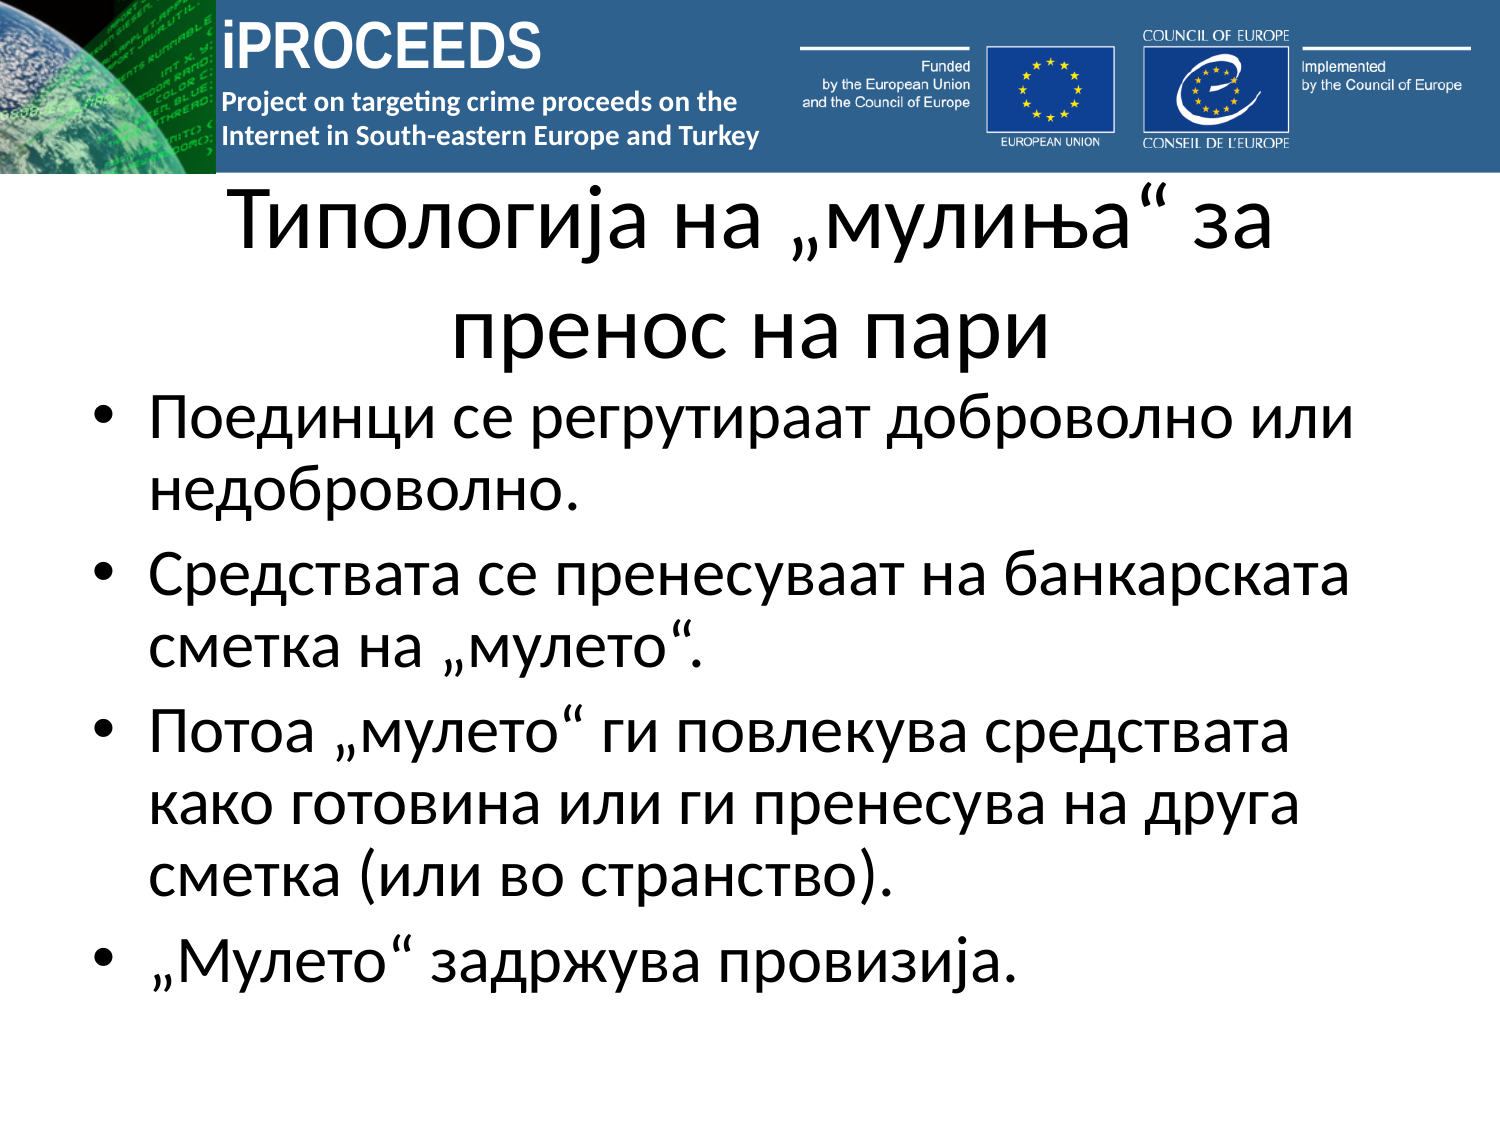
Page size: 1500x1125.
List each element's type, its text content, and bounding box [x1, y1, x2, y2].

picture [800, 30, 1471, 148]
list Поединци се регрутираат доброволно или недоброволно. Средствата се пренесуваат на банкарската сметка на „мулето“. Потоа „мулето“ ги повлекува средствата како готовина или ги пренесува на друга сметка (или во странство). „Мулето“ задржува провизија. [76, 373, 1427, 1017]
title Типологија на „мулиња“ за пренос на пари [76, 172, 1427, 361]
picture [0, 0, 216, 174]
